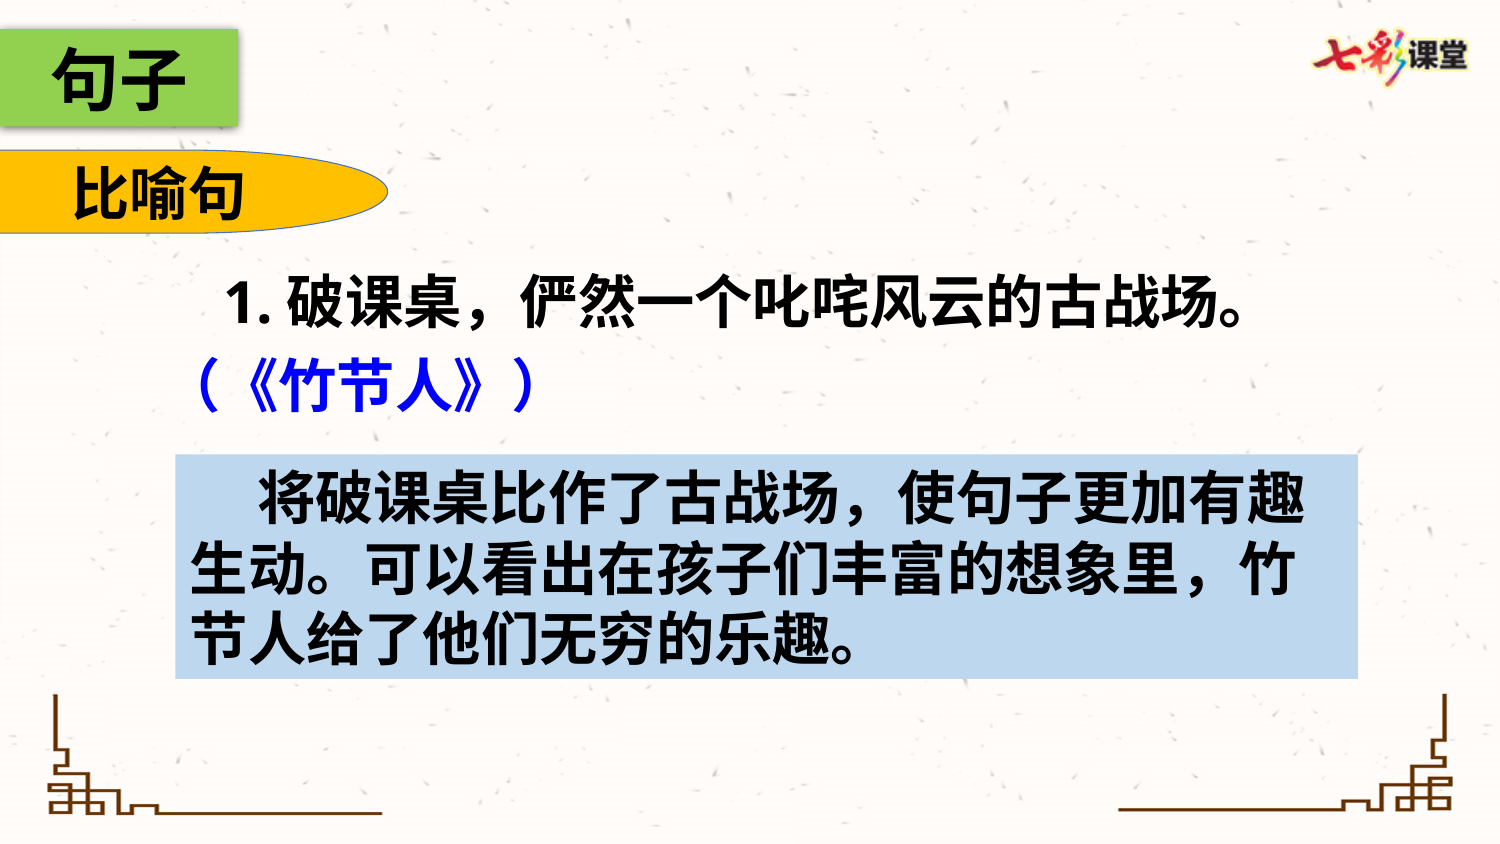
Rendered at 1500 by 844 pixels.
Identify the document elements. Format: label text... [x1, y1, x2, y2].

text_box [0, 150, 388, 234]
picture [0, 0, 1500, 844]
text_box 1.破课桌，俨然一个叱咤风云的古战场。（《竹节人》） [147, 243, 1418, 427]
text_box 将破课桌比作了古战场，使句子更加有趣生动。可以看出在孩子们丰富的想象里，竹节人给了他们无穷的乐趣。 [175, 454, 1358, 679]
text_box 句子 [0, 29, 239, 127]
